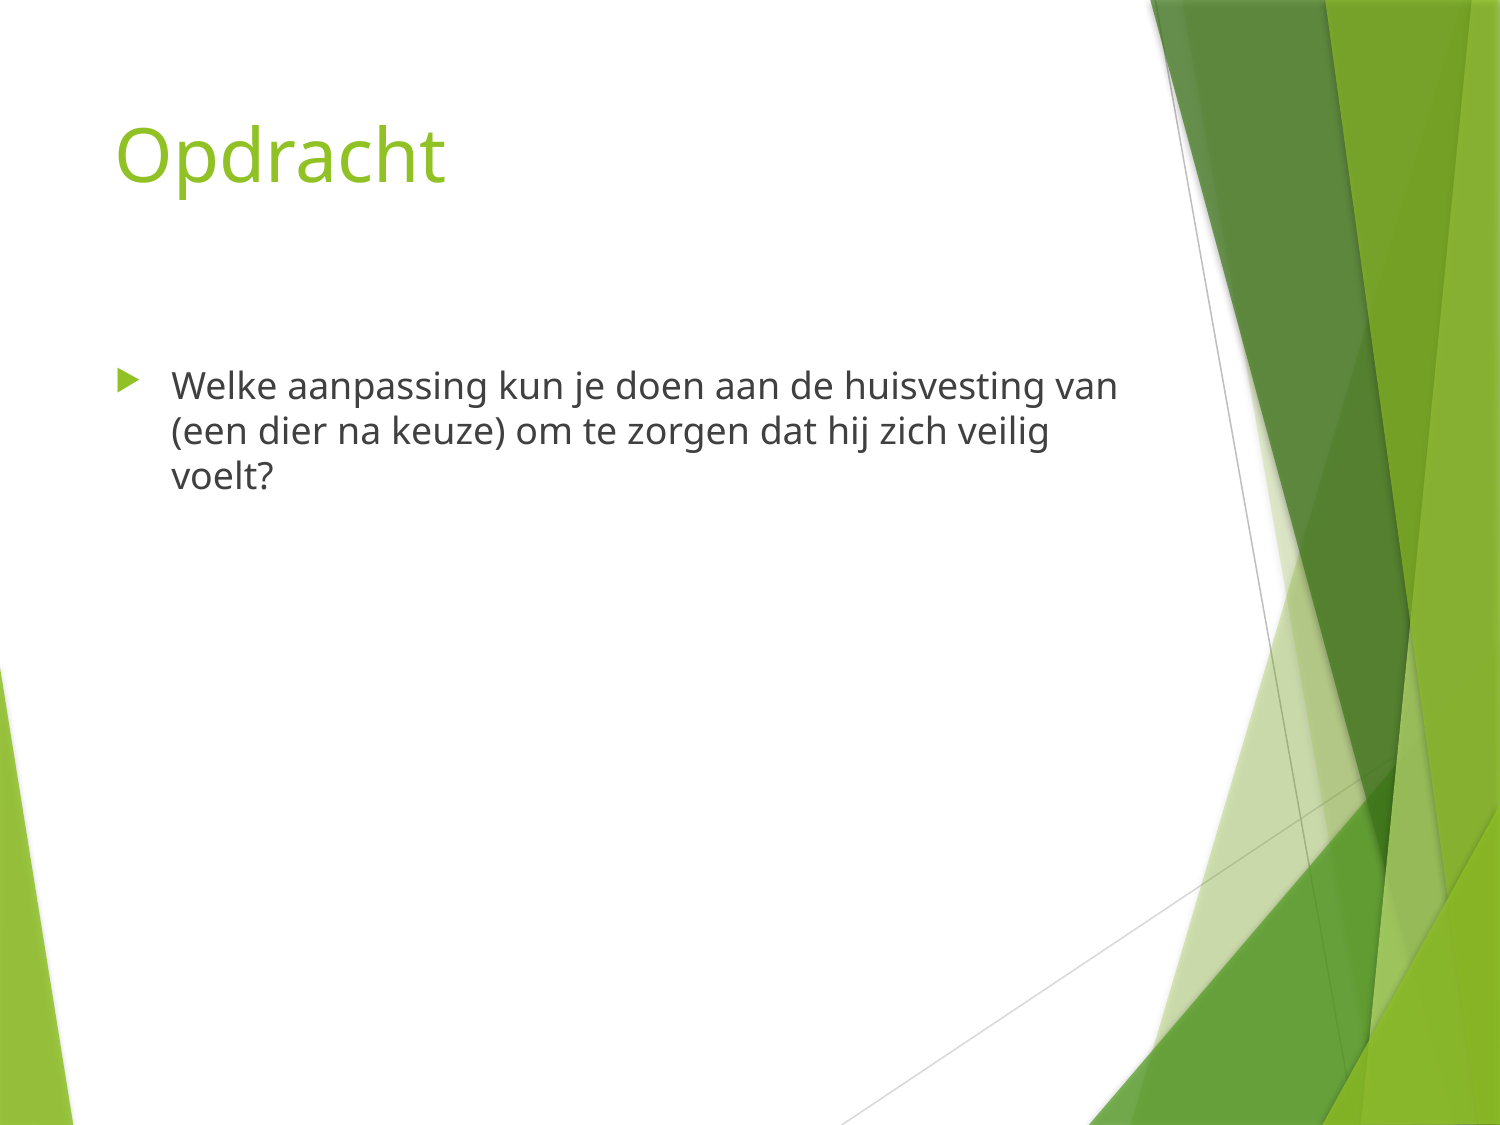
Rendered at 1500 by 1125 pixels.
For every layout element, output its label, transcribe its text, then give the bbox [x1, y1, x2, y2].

list Welke aanpassing kun je doen aan de huisvesting van (een dier na keuze) om te zorgen dat hij zich veilig voelt? [99, 354, 1142, 992]
title Opdracht [99, 99, 1142, 317]
